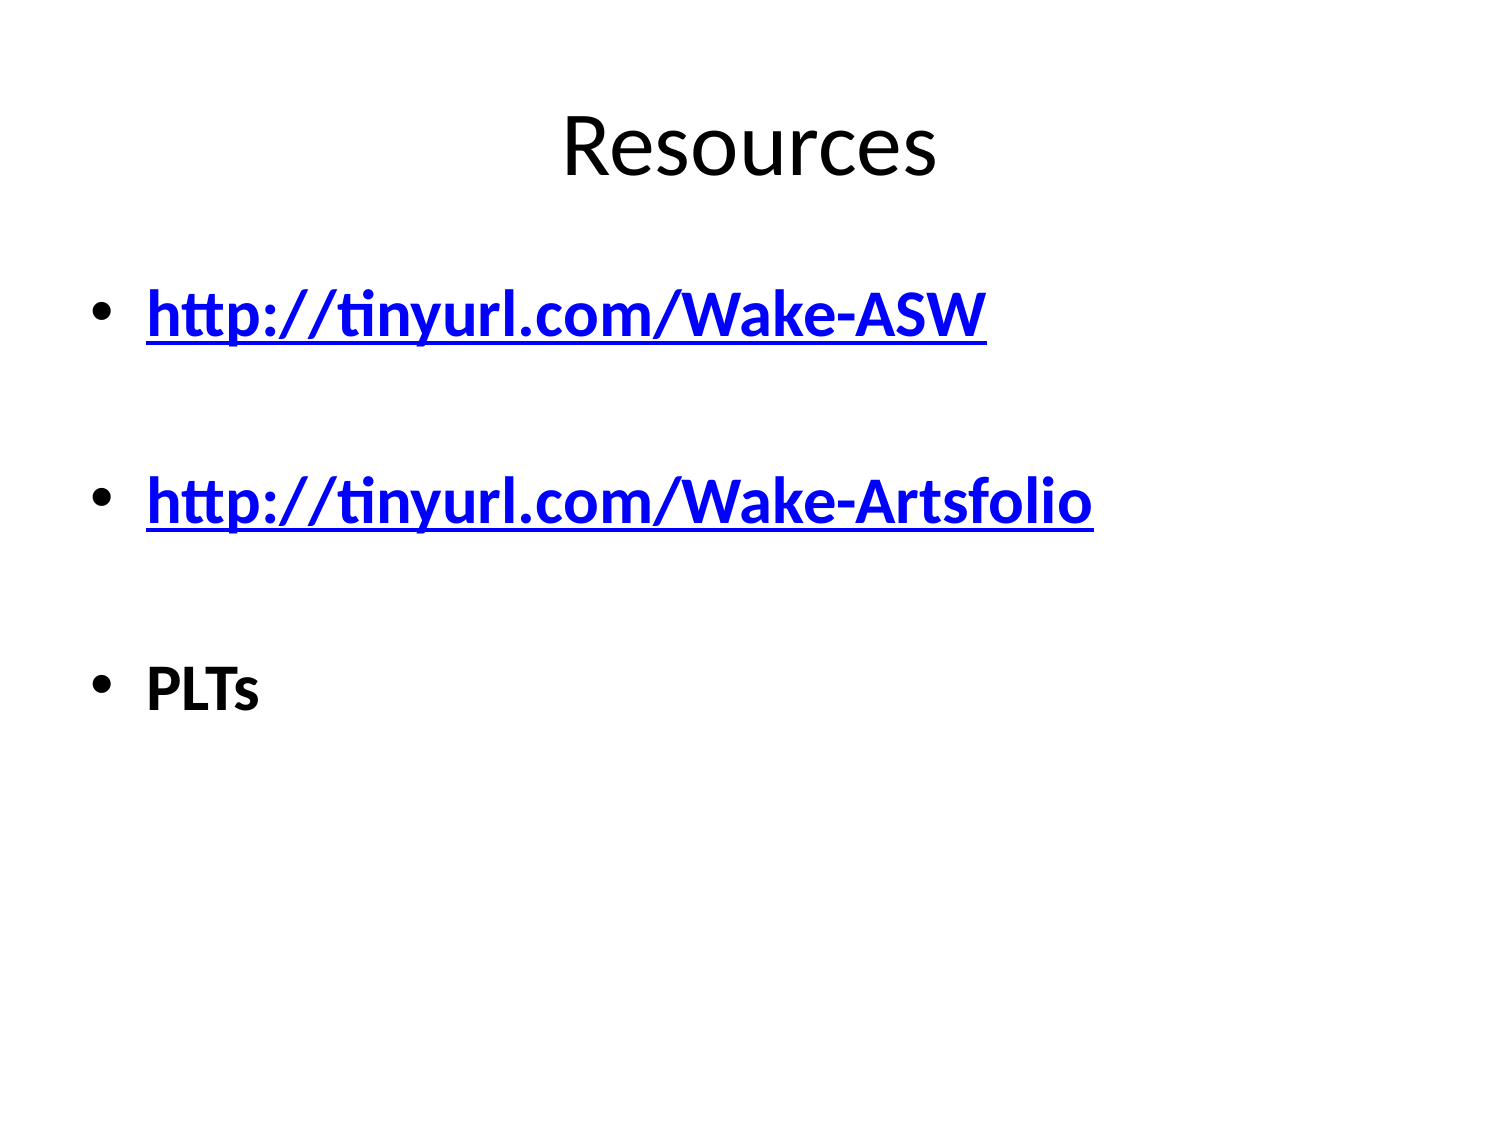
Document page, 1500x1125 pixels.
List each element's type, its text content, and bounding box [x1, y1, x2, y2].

list http://tinyurl.com/Wake-ASW http://tinyurl.com/Wake-Artsfolio PLTs [75, 262, 1425, 1005]
title Resources [75, 45, 1425, 233]
